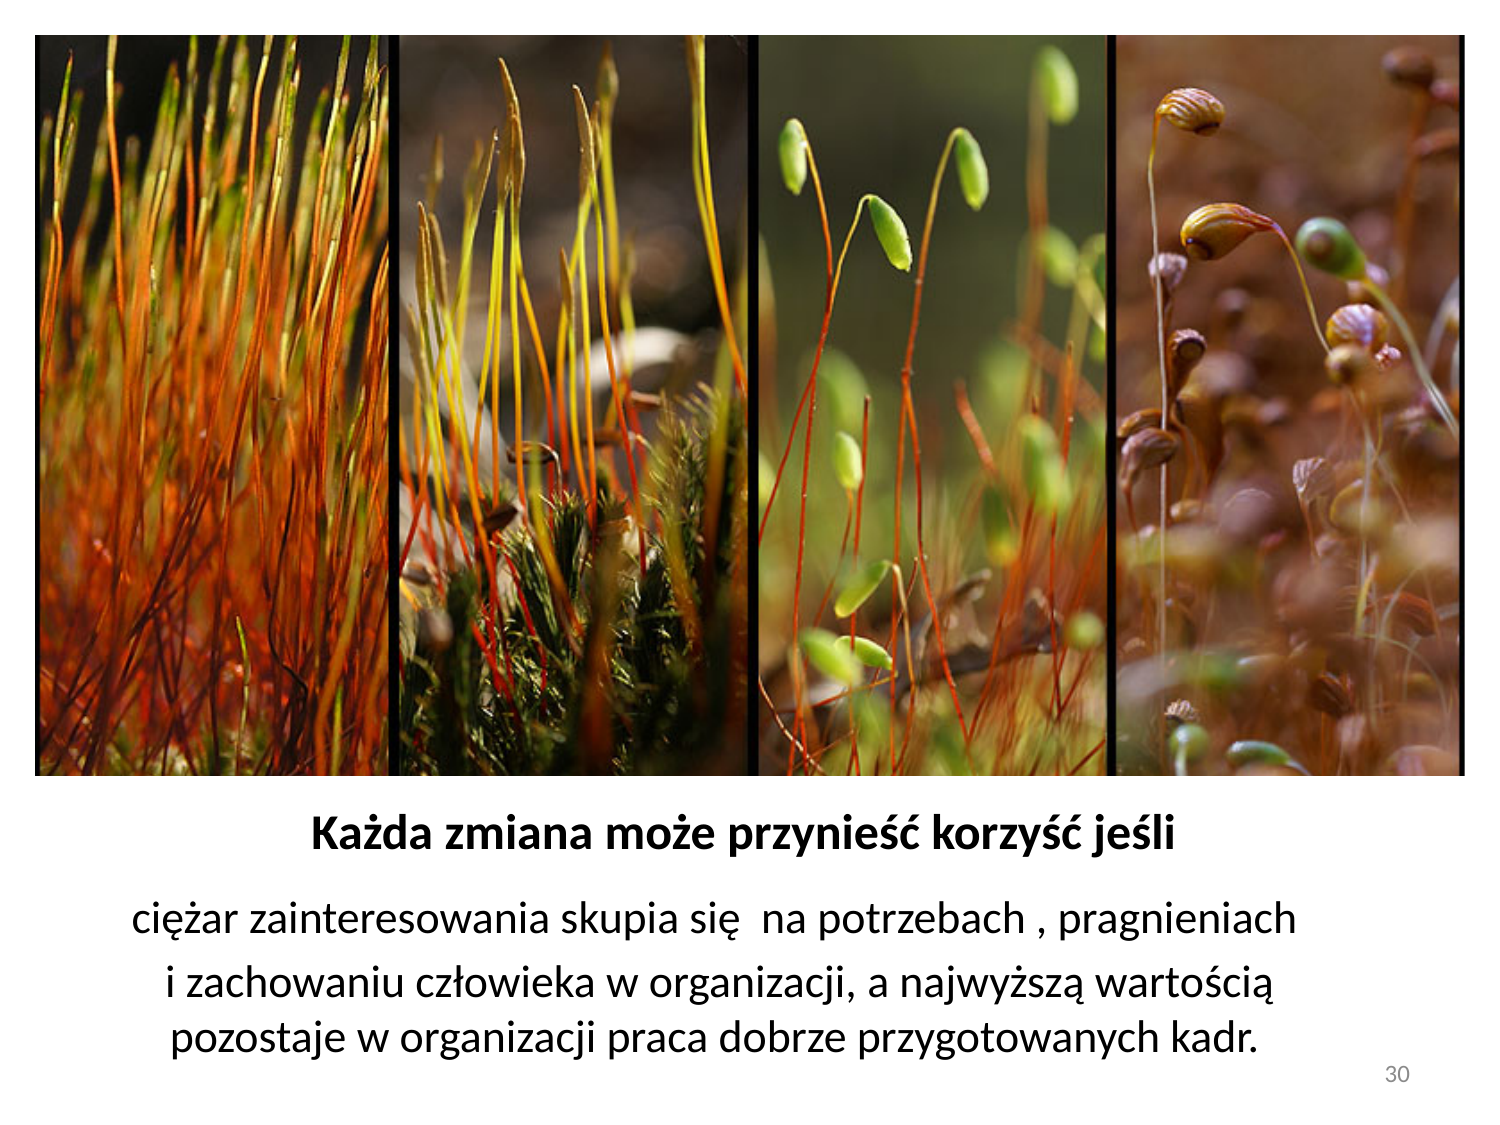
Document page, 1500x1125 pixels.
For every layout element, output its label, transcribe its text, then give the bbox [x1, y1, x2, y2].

title Każda zmiana może przynieść korzyść jeśli [294, 787, 1194, 868]
picture [34, 34, 1466, 776]
slide_number 30 [1074, 1042, 1425, 1103]
list ciężar zainteresowania skupia się na potrzebach , pragnieniach i zachowaniu człowieka w organizacji, a najwyższą wartością pozostaje w organizacji praca dobrze przygotowanych kadr. [105, 880, 1325, 1067]
